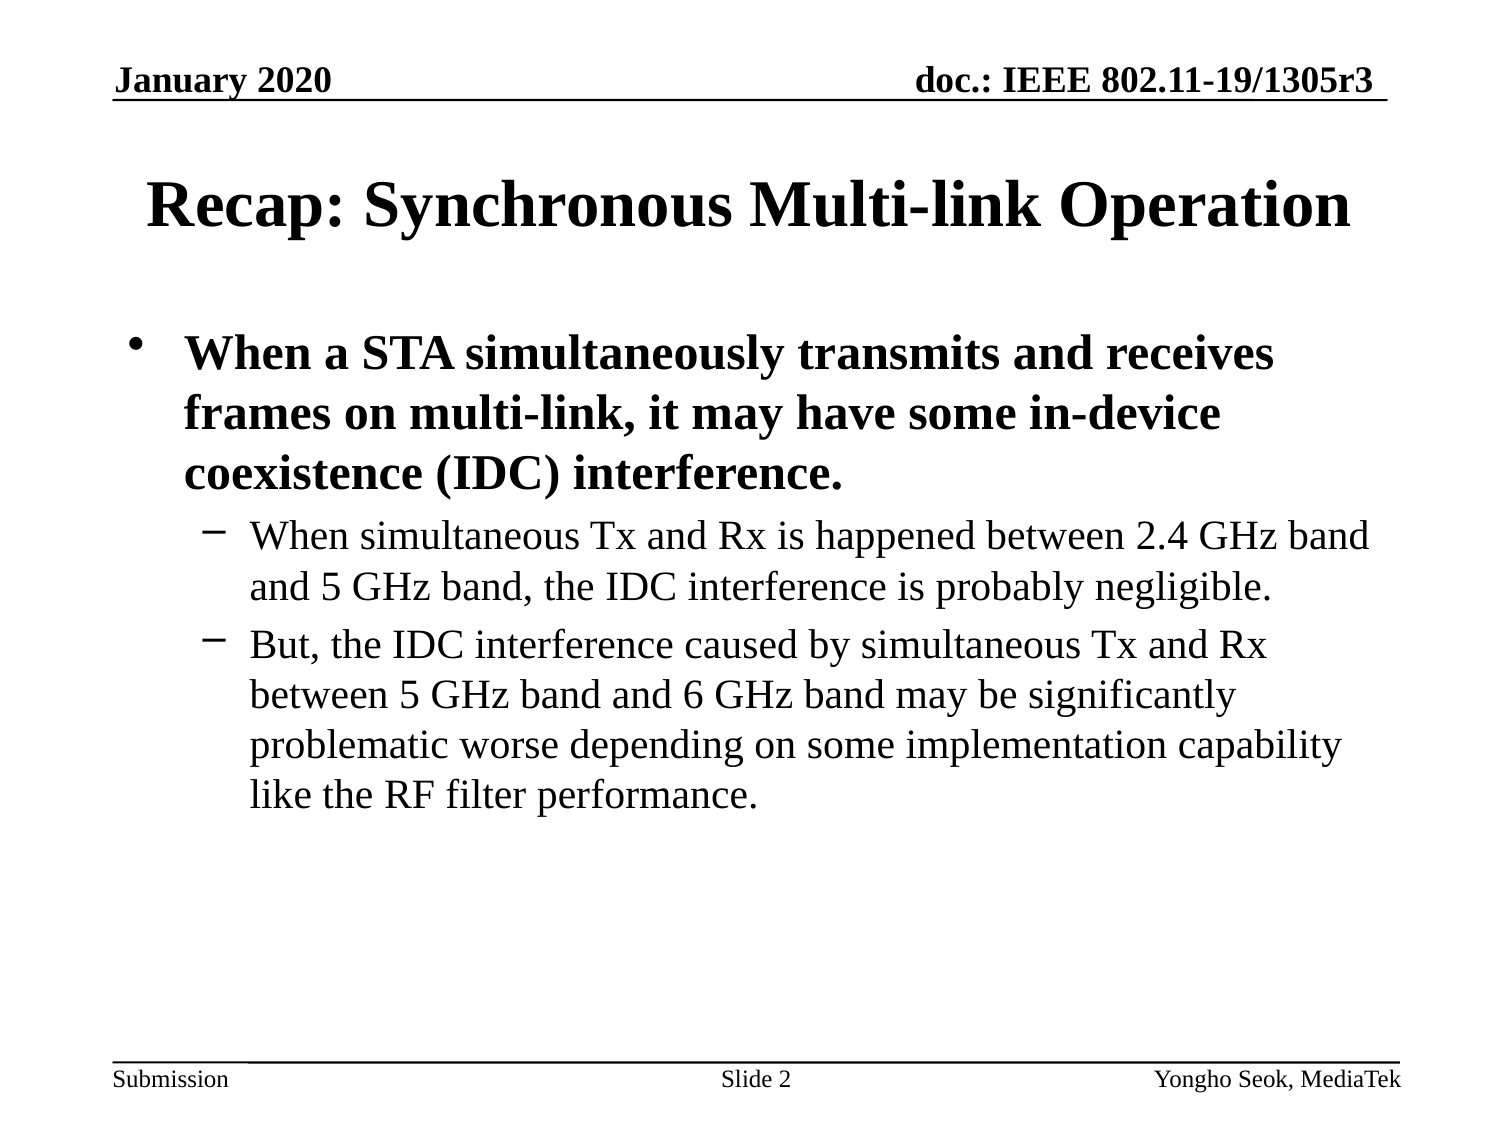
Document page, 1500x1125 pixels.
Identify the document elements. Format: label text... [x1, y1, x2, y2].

slide_number Slide 2 [712, 1061, 800, 1093]
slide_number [114, 54, 335, 101]
title Recap: Synchronous Multi-link Operation [0, 112, 1500, 288]
footer Yongho Seok, MediaTek [1150, 1061, 1402, 1093]
list When a STA simultaneously transmits and receives frames on multi-link, it may have some in-device coexistence (IDC) interference. When simultaneous Tx and Rx is happened between 2.4 GHz band and 5 GHz band, the IDC interference is probably negligible. But, the IDC interference caused by simultaneous Tx and Rx between 5 GHz band and 6 GHz band may be significantly problematic worse depending on some implementation capability like the RF filter performance. [112, 312, 1388, 988]
